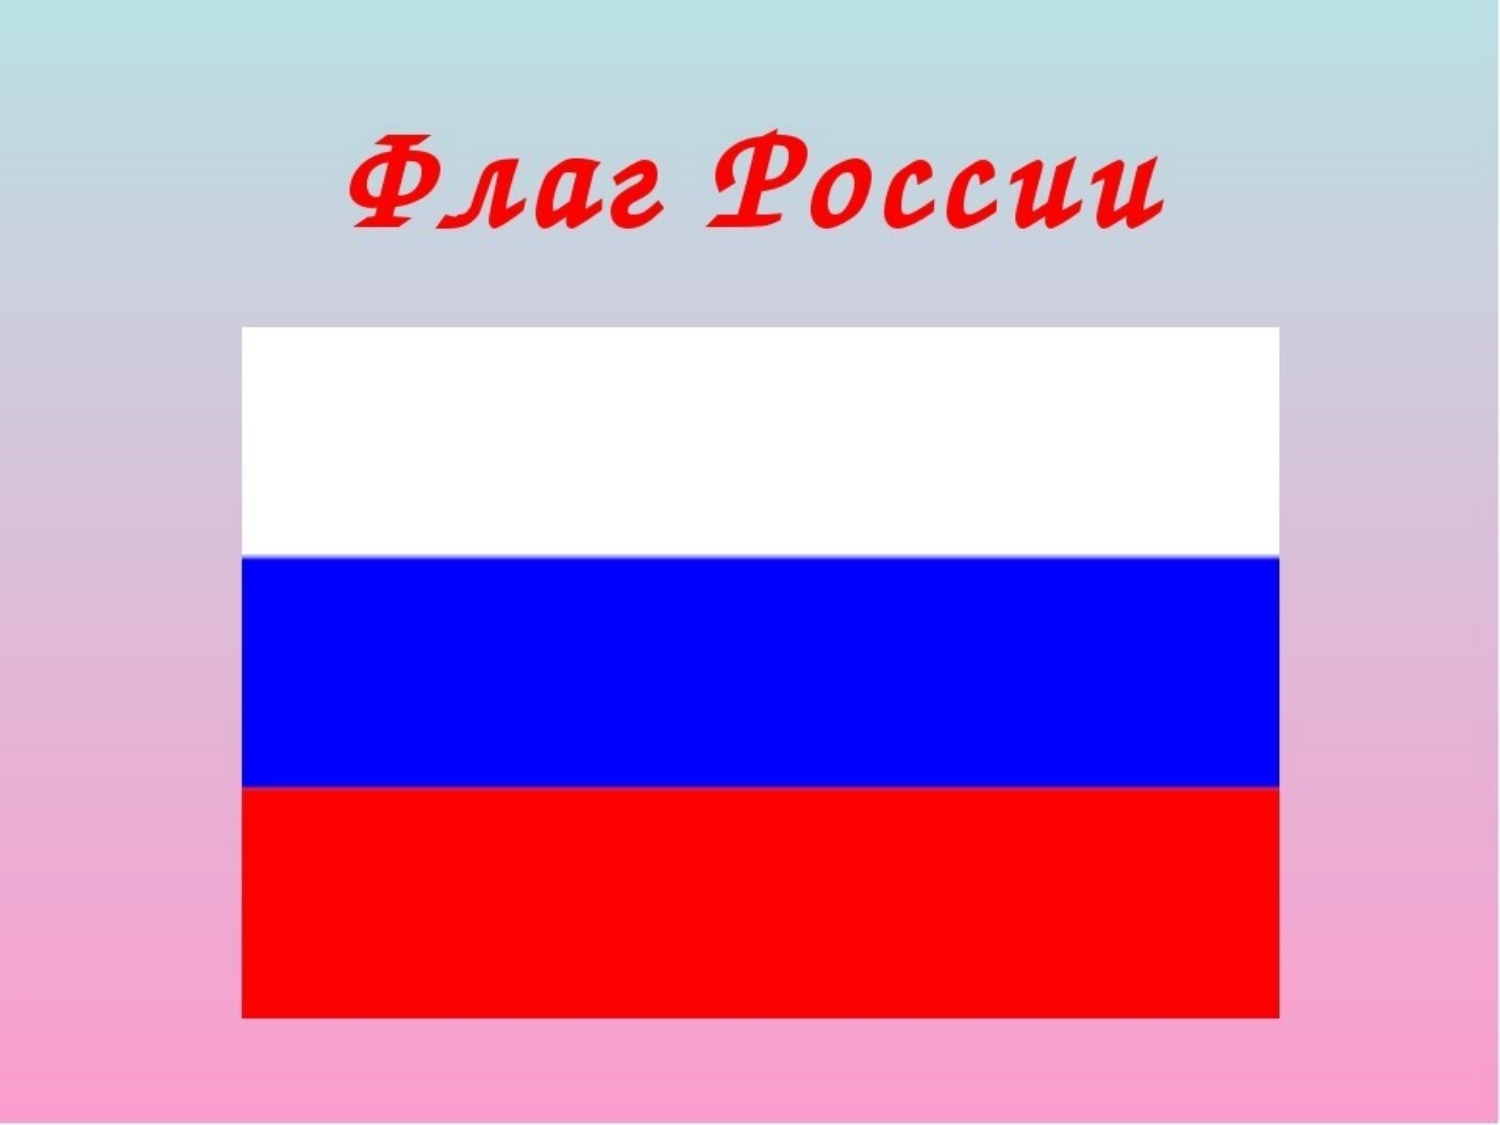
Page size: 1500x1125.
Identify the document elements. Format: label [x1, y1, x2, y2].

list [0, 0, 1500, 1125]
